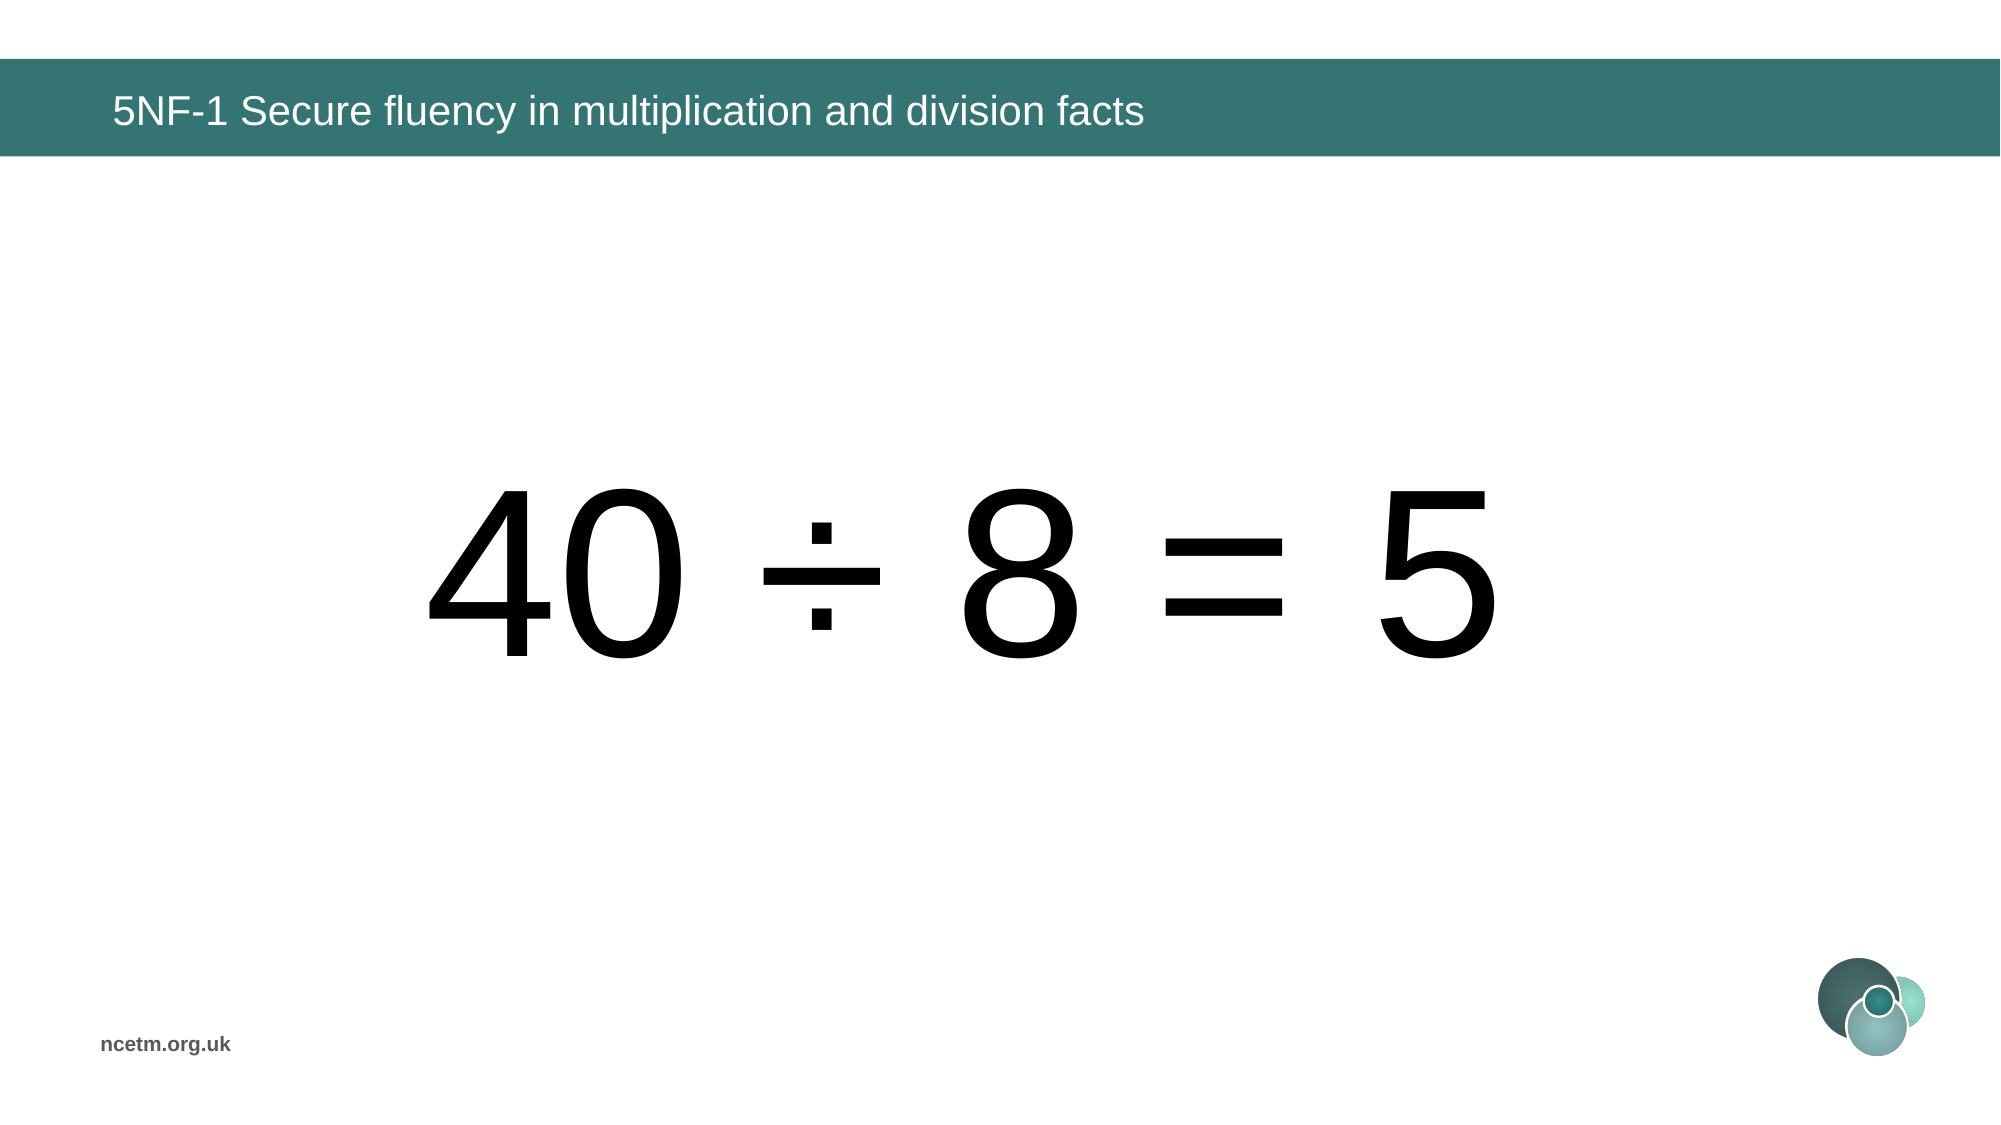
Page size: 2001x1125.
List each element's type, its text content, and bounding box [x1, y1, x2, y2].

text_box 40 ÷ 8 = [409, 409, 1356, 712]
text_box 5 [1356, 409, 1520, 712]
title 5NF-1 Secure fluency in multiplication and division facts [97, 76, 1945, 147]
picture [1818, 958, 1925, 1056]
